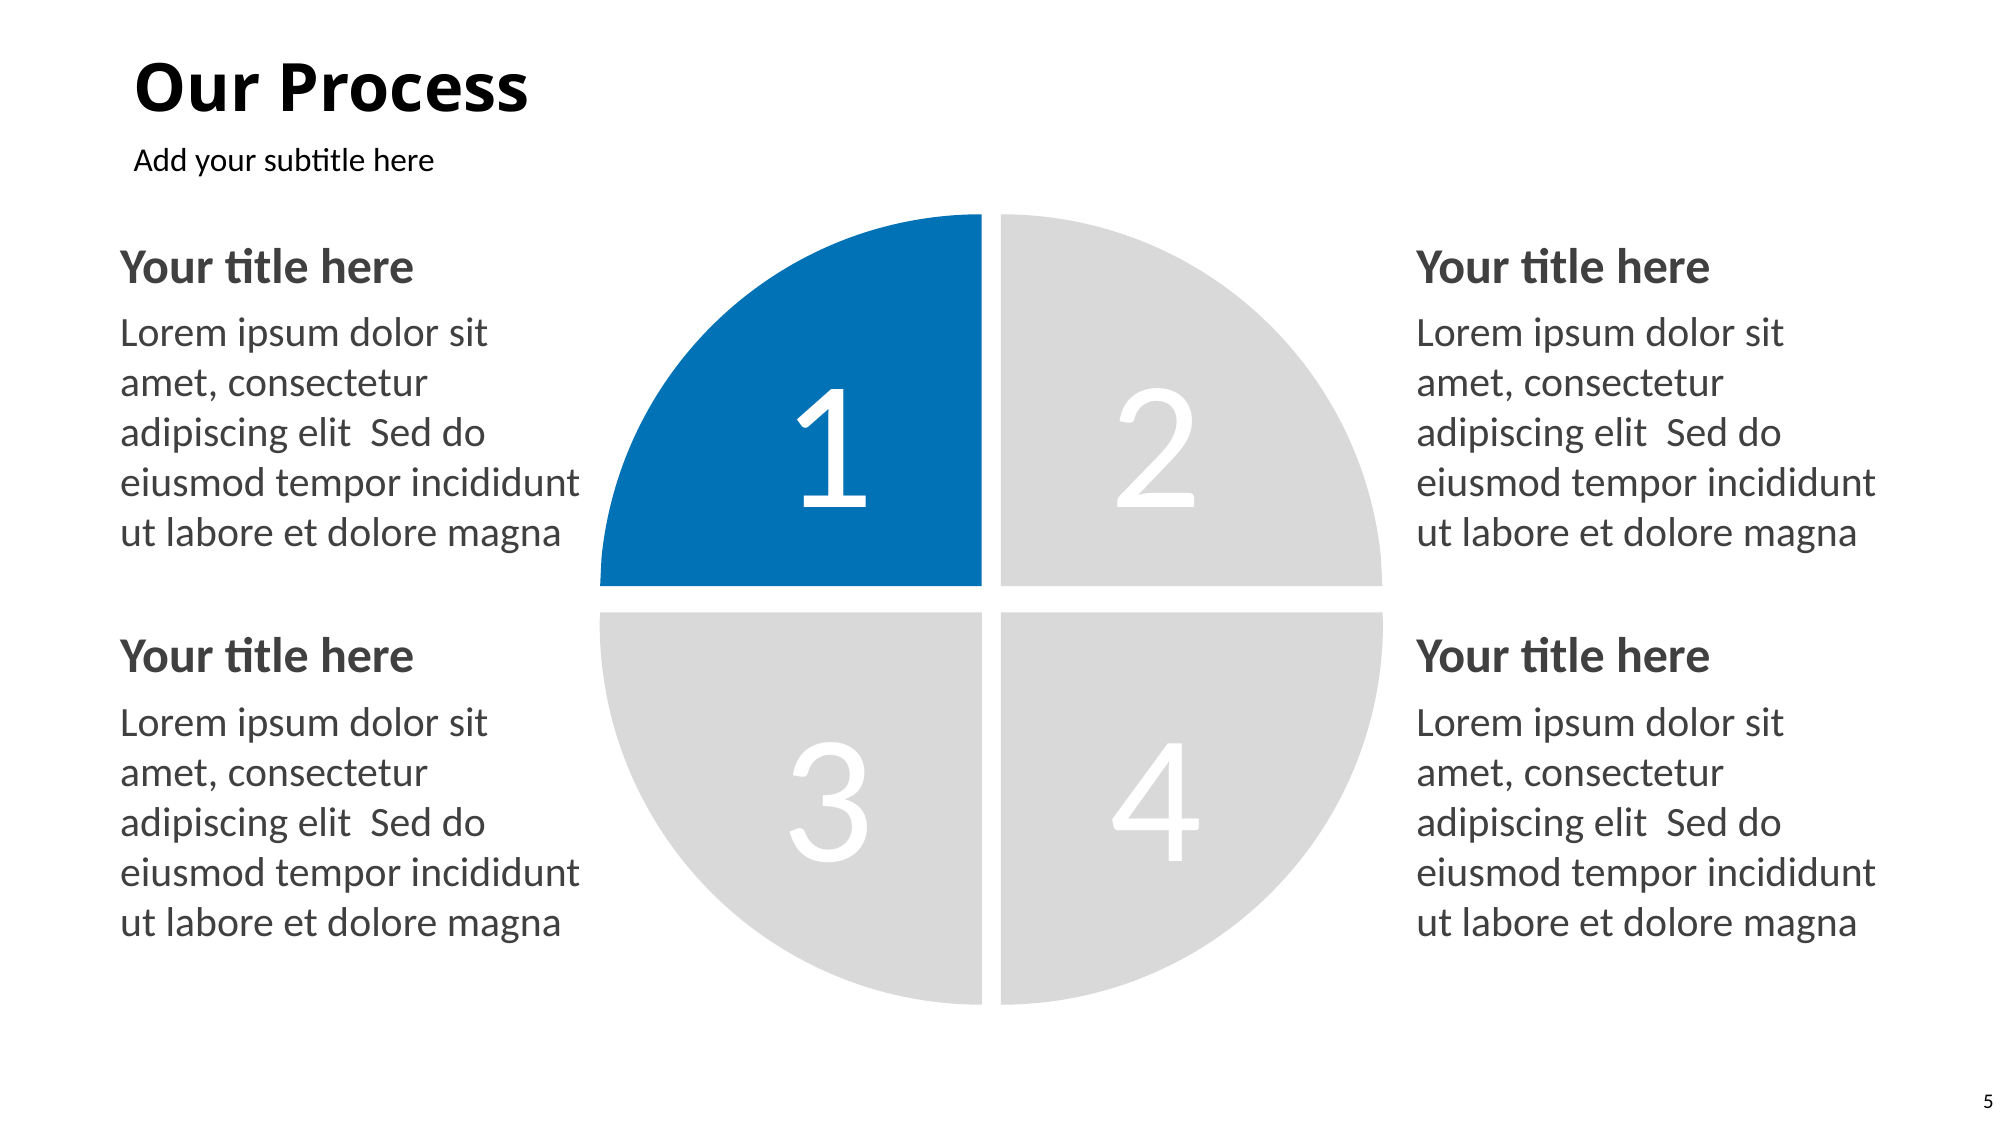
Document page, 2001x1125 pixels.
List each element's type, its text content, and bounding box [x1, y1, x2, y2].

text_box Your title here [105, 226, 599, 297]
text_box 1 [766, 317, 890, 552]
text_box [998, 610, 1386, 1007]
text_box Lorem ipsum dolor sit amet, consectetur adipiscing elit Sed do eiusmod tempor incididunt ut labore et dolore magna [105, 687, 599, 952]
text_box [597, 610, 984, 1007]
text_box 4 [1094, 670, 1218, 905]
text_box Lorem ipsum dolor sit amet, consectetur adipiscing elit Sed do eiusmod tempor incididunt ut labore et dolore magna [105, 297, 599, 563]
text_box Your title here [105, 615, 599, 687]
list Add your subtitle here [118, 138, 1894, 179]
text_box 2 [1094, 317, 1218, 552]
text_box [598, 212, 984, 589]
text_box [998, 212, 1385, 589]
text_box Lorem ipsum dolor sit amet, consectetur adipiscing elit Sed do eiusmod tempor incididunt ut labore et dolore magna [1401, 687, 1895, 952]
title Our Process [118, 37, 1894, 134]
text_box Your title here [1401, 226, 1895, 297]
text_box Your title here [1401, 615, 1895, 687]
text_box 3 [766, 670, 890, 905]
text_box Lorem ipsum dolor sit amet, consectetur adipiscing elit Sed do eiusmod tempor incididunt ut labore et dolore magna [1401, 297, 1895, 563]
